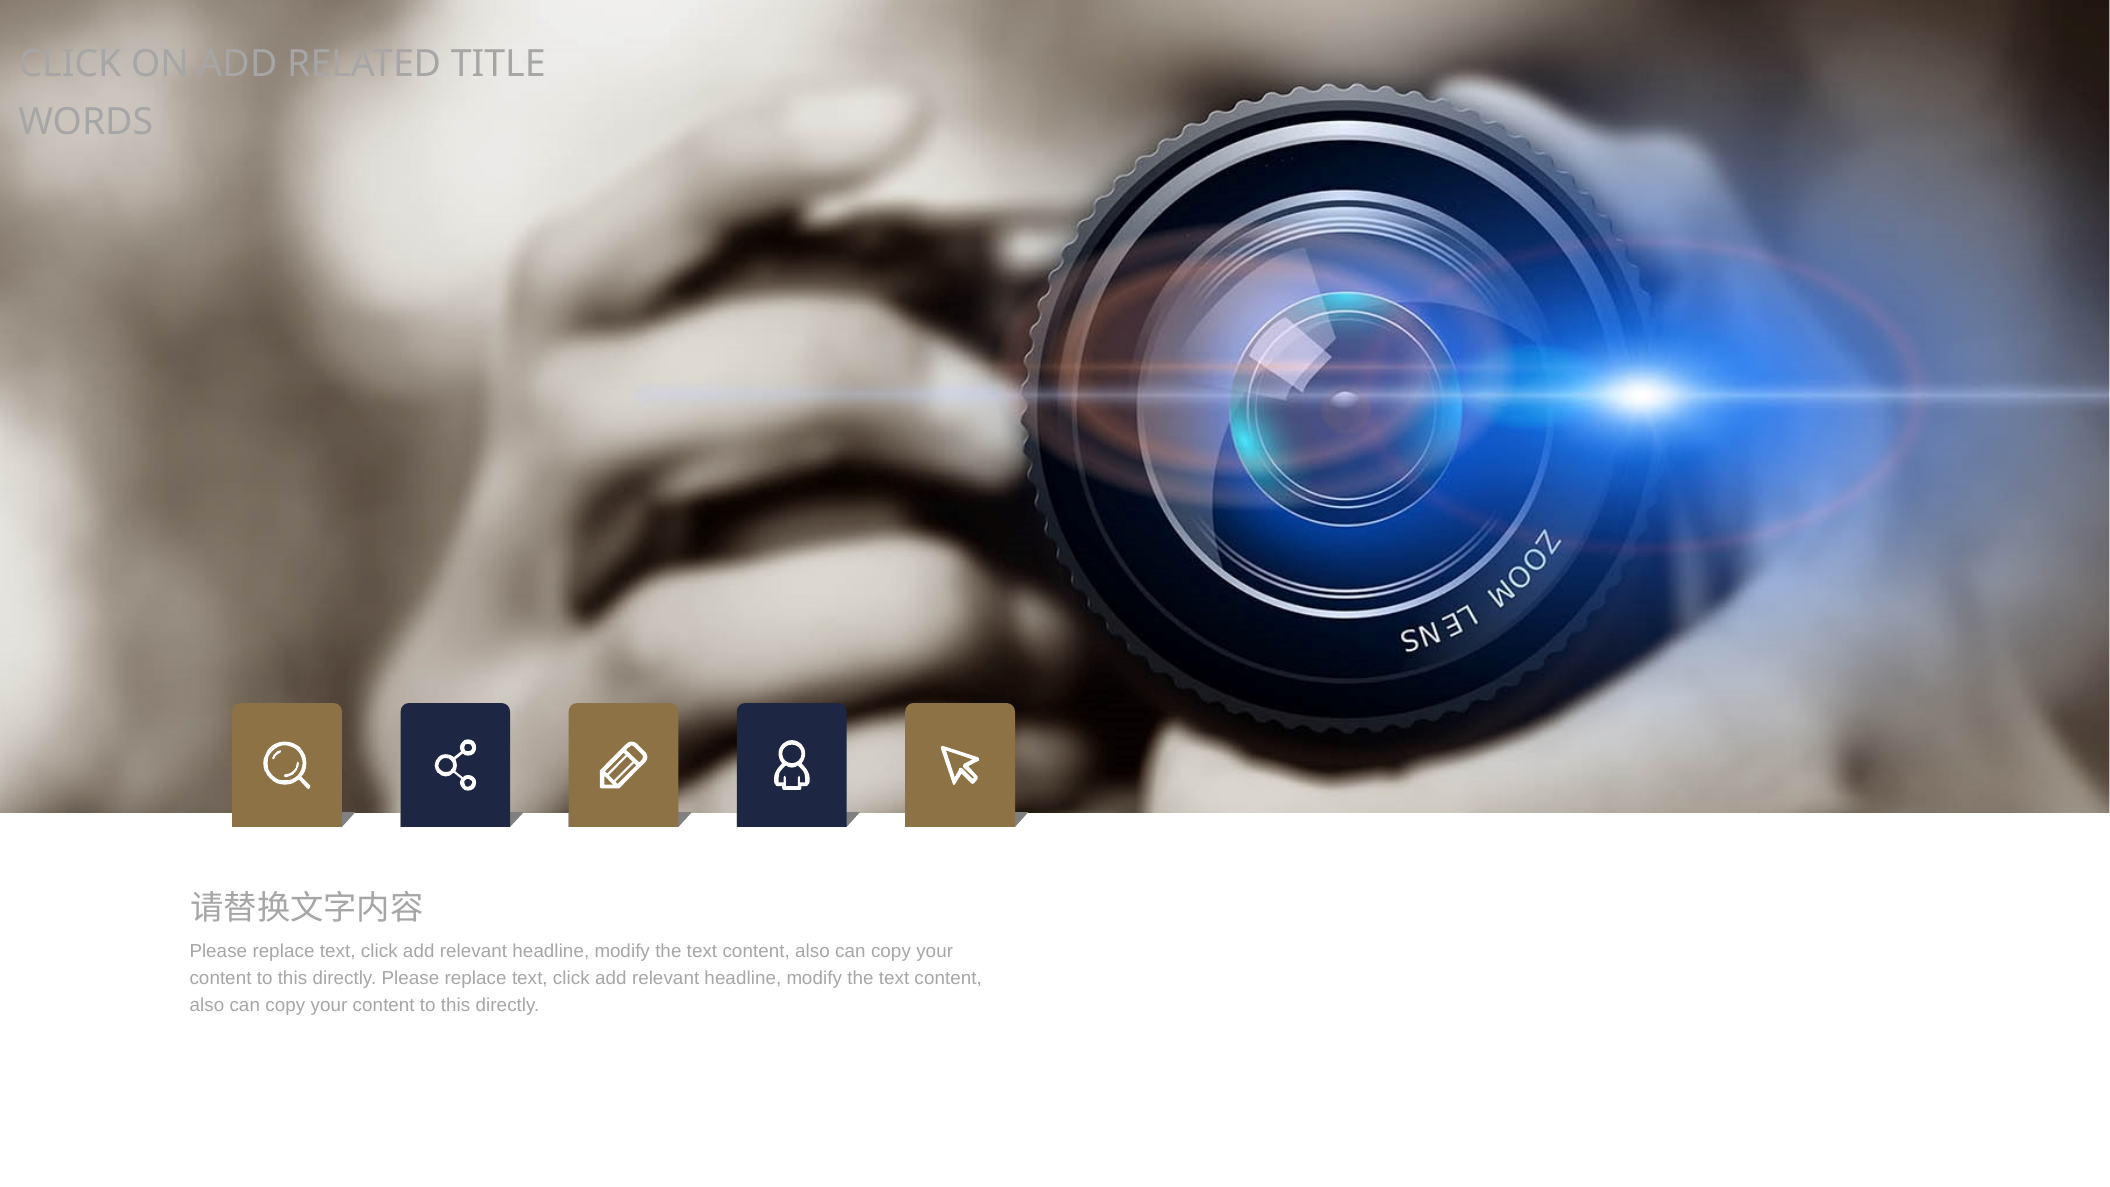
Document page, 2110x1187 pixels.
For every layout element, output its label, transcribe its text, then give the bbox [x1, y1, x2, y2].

text_box [232, 703, 342, 827]
text_box [774, 740, 810, 790]
text_box [511, 812, 524, 826]
text_box [263, 741, 311, 789]
text_box [847, 812, 860, 827]
text_box [940, 745, 980, 785]
text_box [0, 0, 2110, 813]
text_box Please replace text, click add relevant headline, modify the text content, also can copy your content to this directly. Please replace text, click add relevant headline, modify the text content, also can copy your content to this directly. [189, 933, 1016, 1015]
text_box [679, 812, 692, 827]
text_box [400, 703, 511, 827]
text_box [599, 741, 648, 789]
text_box 请替换文字内容 [190, 886, 424, 927]
text_box CLICK ON ADD RELATED TITLE WORDS [3, 18, 595, 150]
text_box [434, 739, 477, 791]
text_box [905, 703, 1016, 827]
text_box [1016, 812, 1029, 826]
text_box [342, 812, 356, 827]
text_box [736, 703, 847, 827]
text_box [568, 703, 679, 827]
